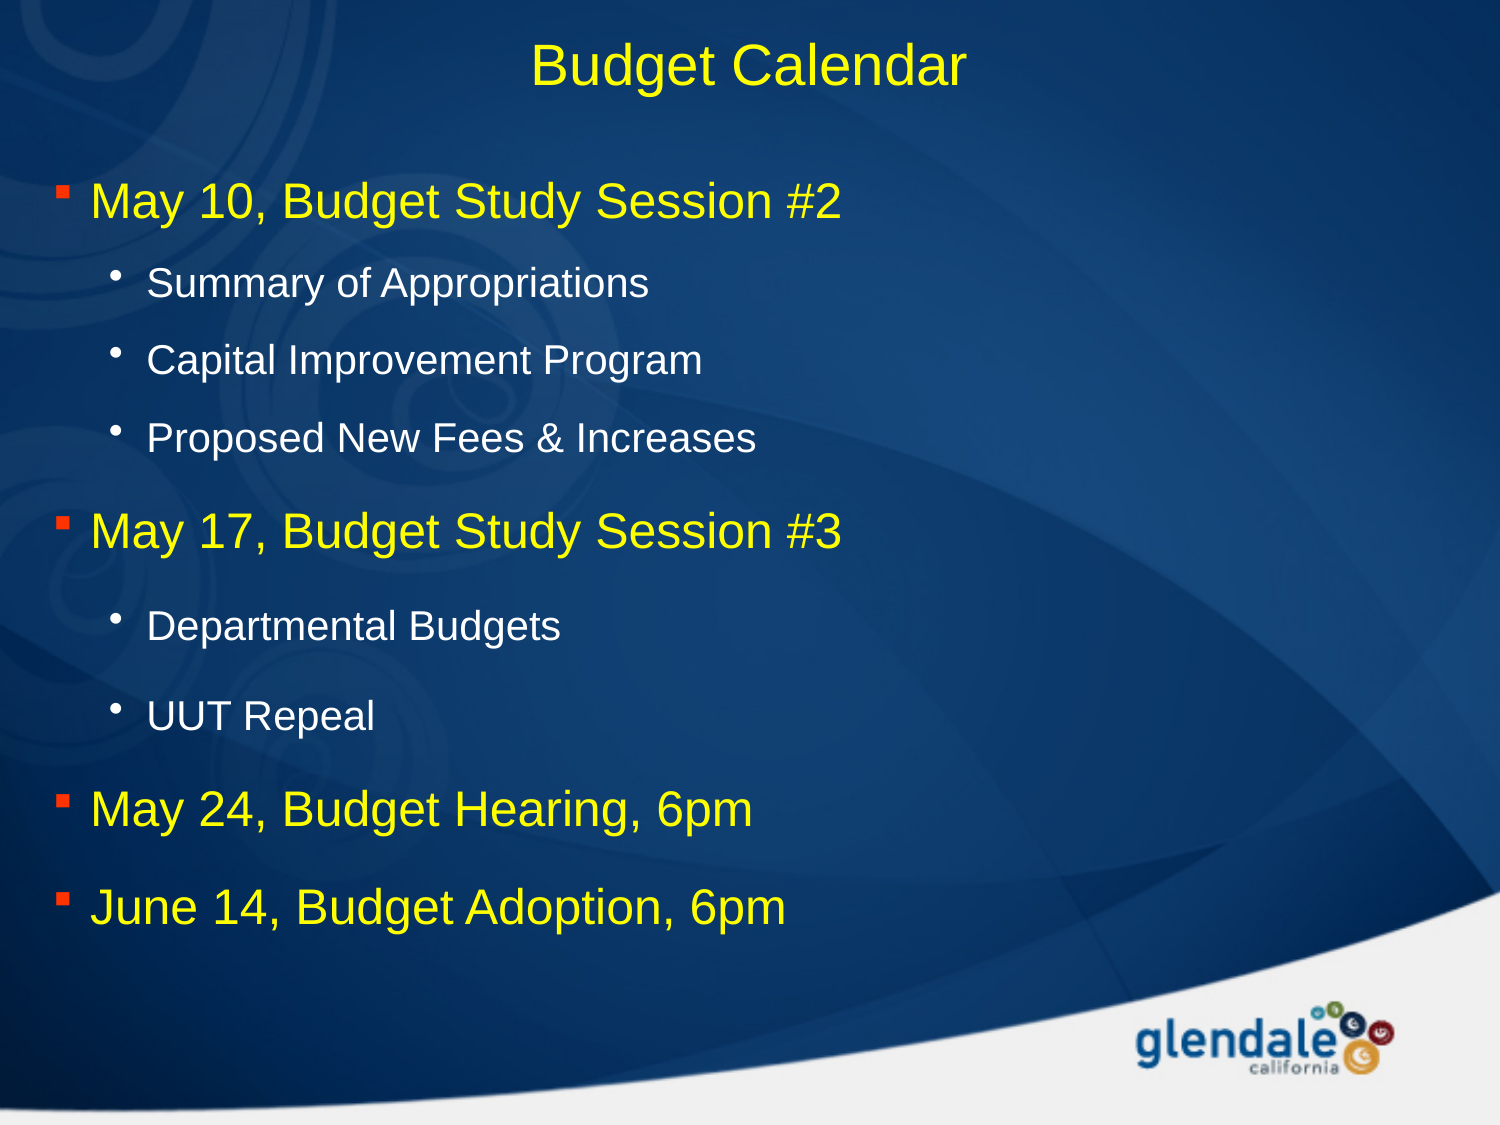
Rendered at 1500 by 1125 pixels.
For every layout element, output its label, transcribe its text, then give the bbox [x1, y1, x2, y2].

picture [0, 0, 1500, 1125]
list May 10, Budget Study Session #2 Summary of Appropriations Capital Improvement Program Proposed New Fees & Increases May 17, Budget Study Session #3 Departmental Budgets UUT Repeal May 24, Budget Hearing, 6pm June 14, Budget Adoption, 6pm [37, 125, 1450, 1075]
title Budget Calendar [50, 12, 1450, 113]
